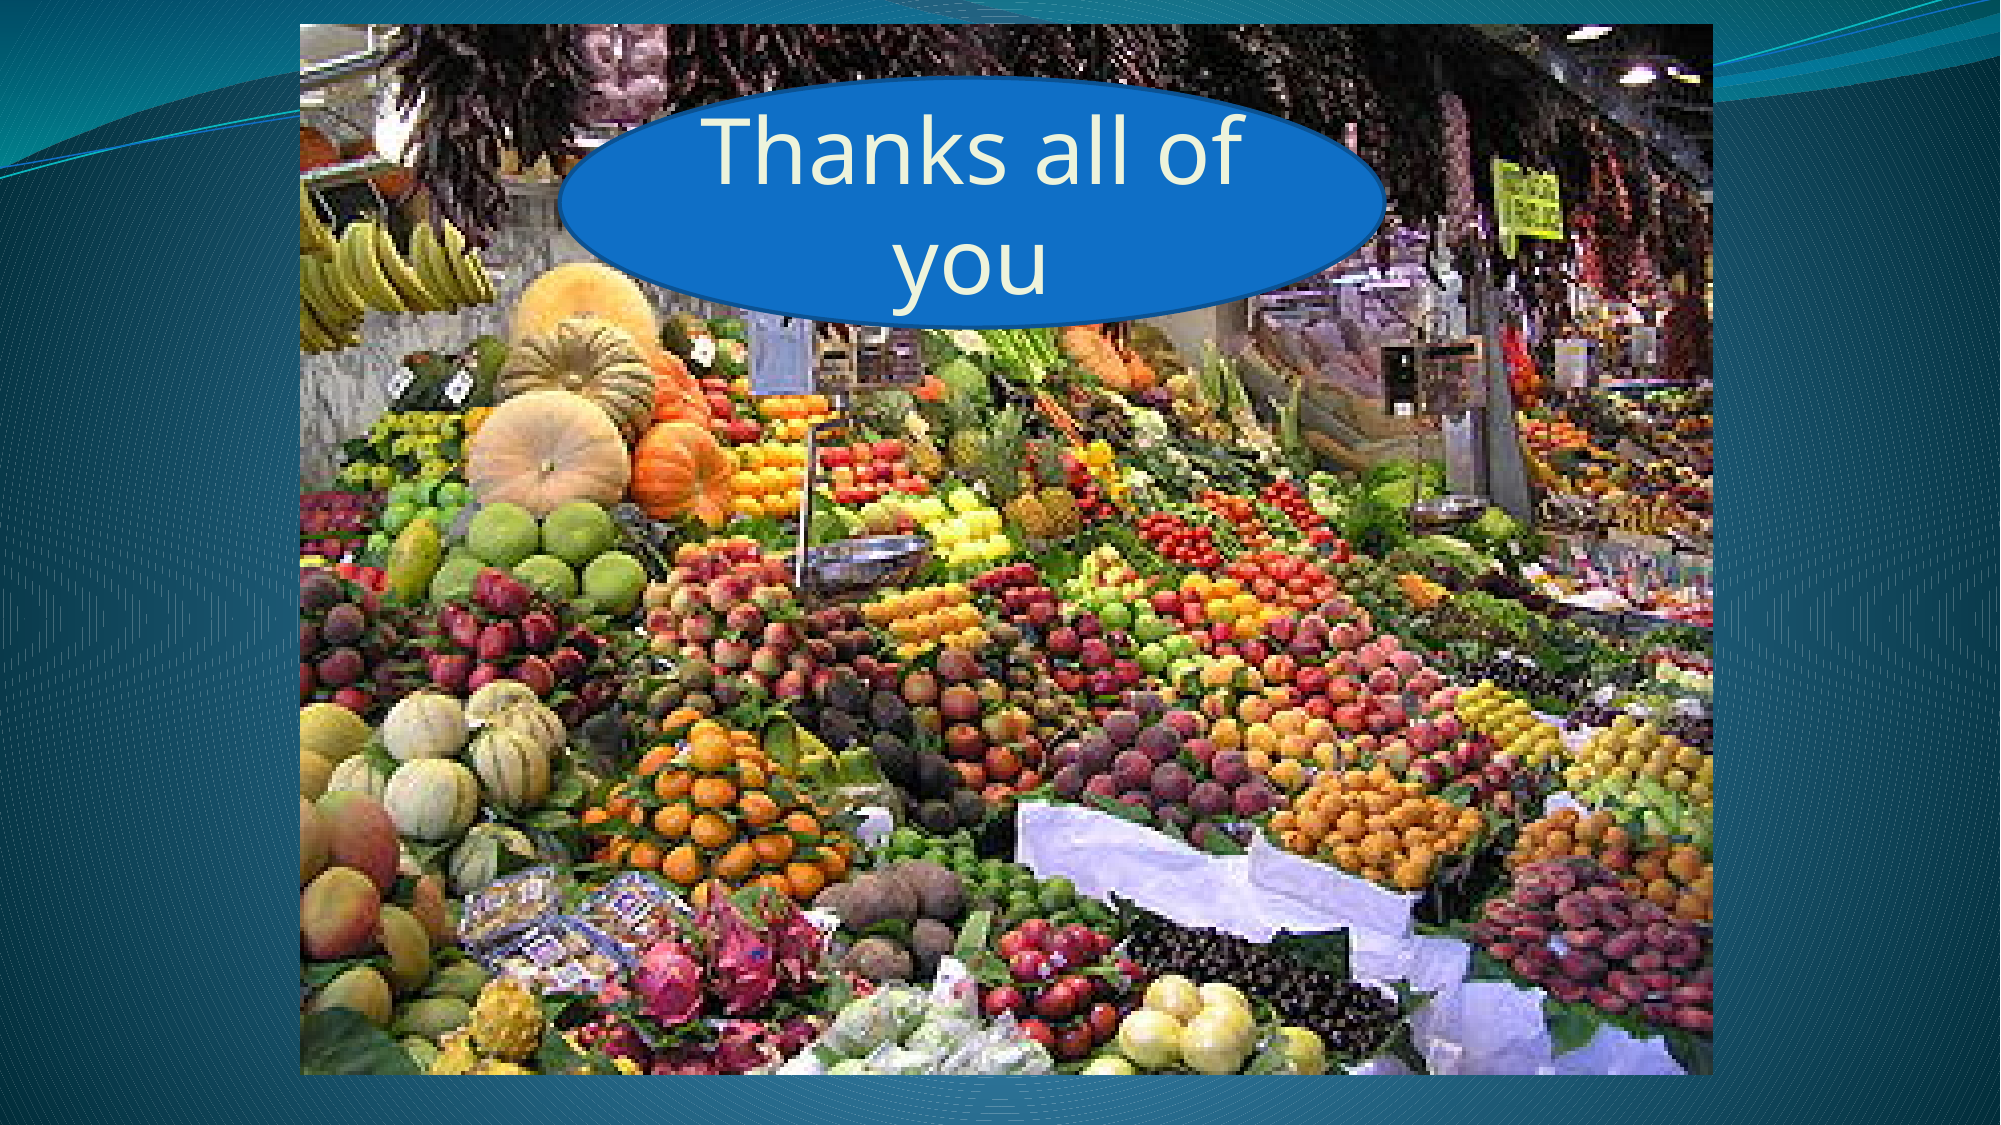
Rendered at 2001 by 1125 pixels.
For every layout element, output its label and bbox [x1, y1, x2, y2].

picture [299, 24, 1713, 1076]
